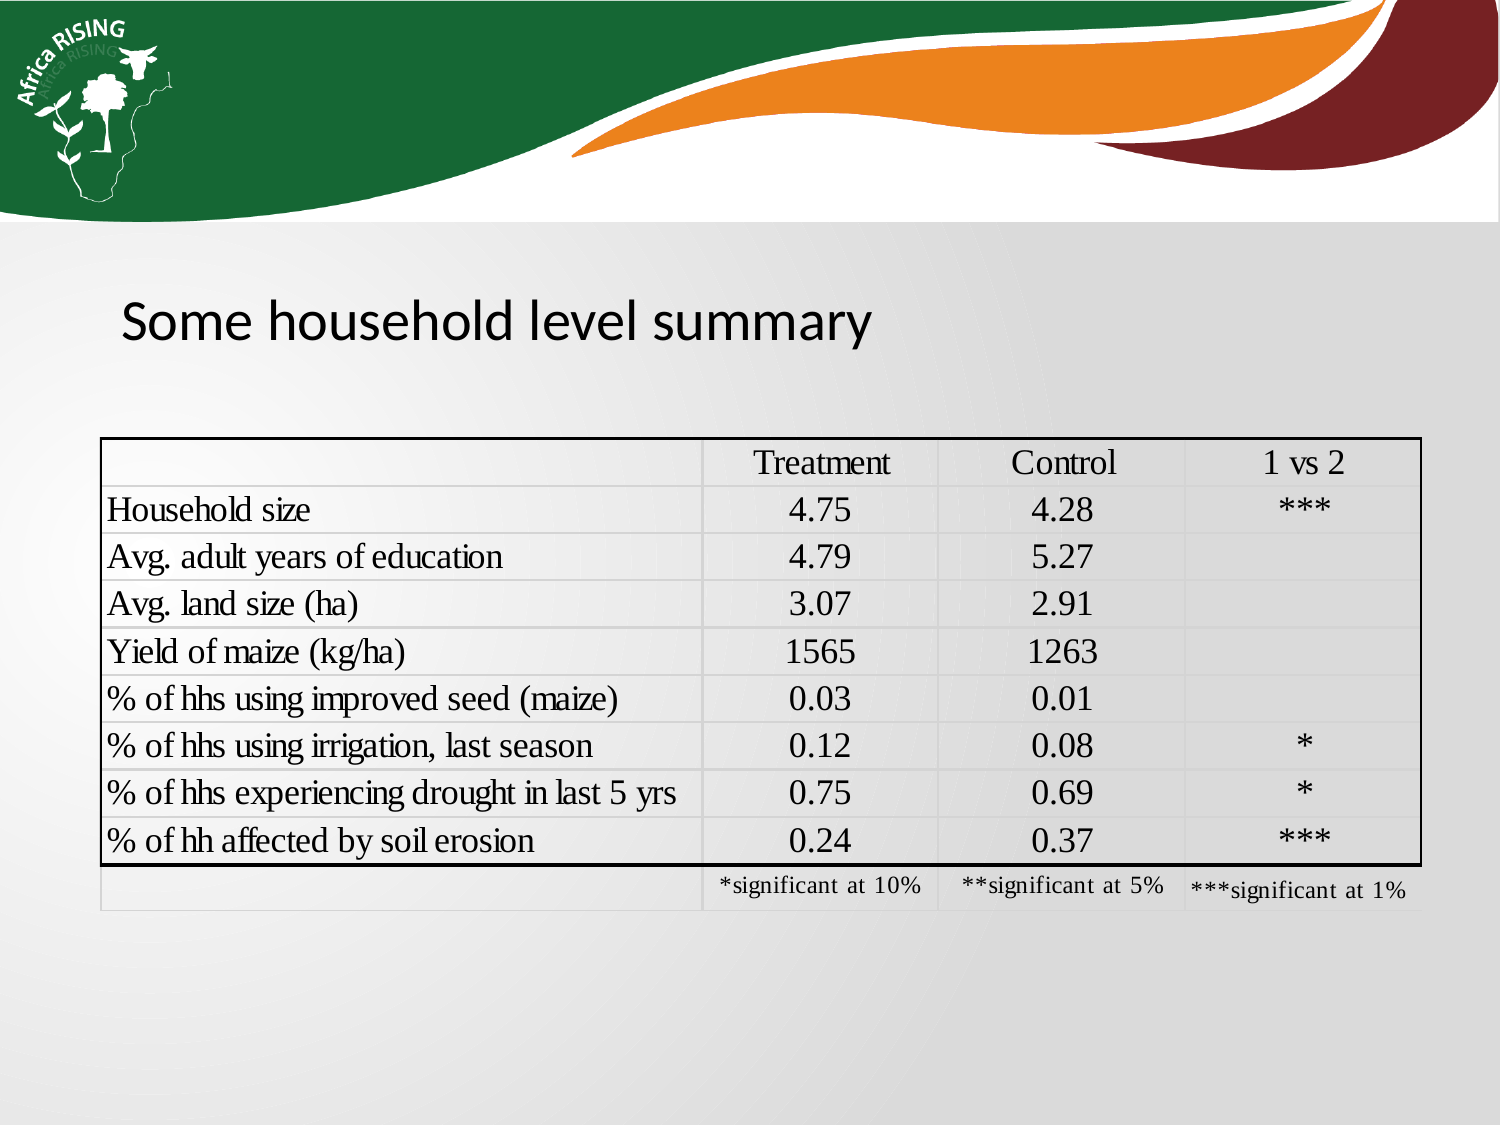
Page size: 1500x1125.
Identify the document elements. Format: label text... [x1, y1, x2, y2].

picture [0, 0, 1499, 222]
list Some household level summary [87, 275, 1363, 413]
picture [99, 436, 1425, 913]
